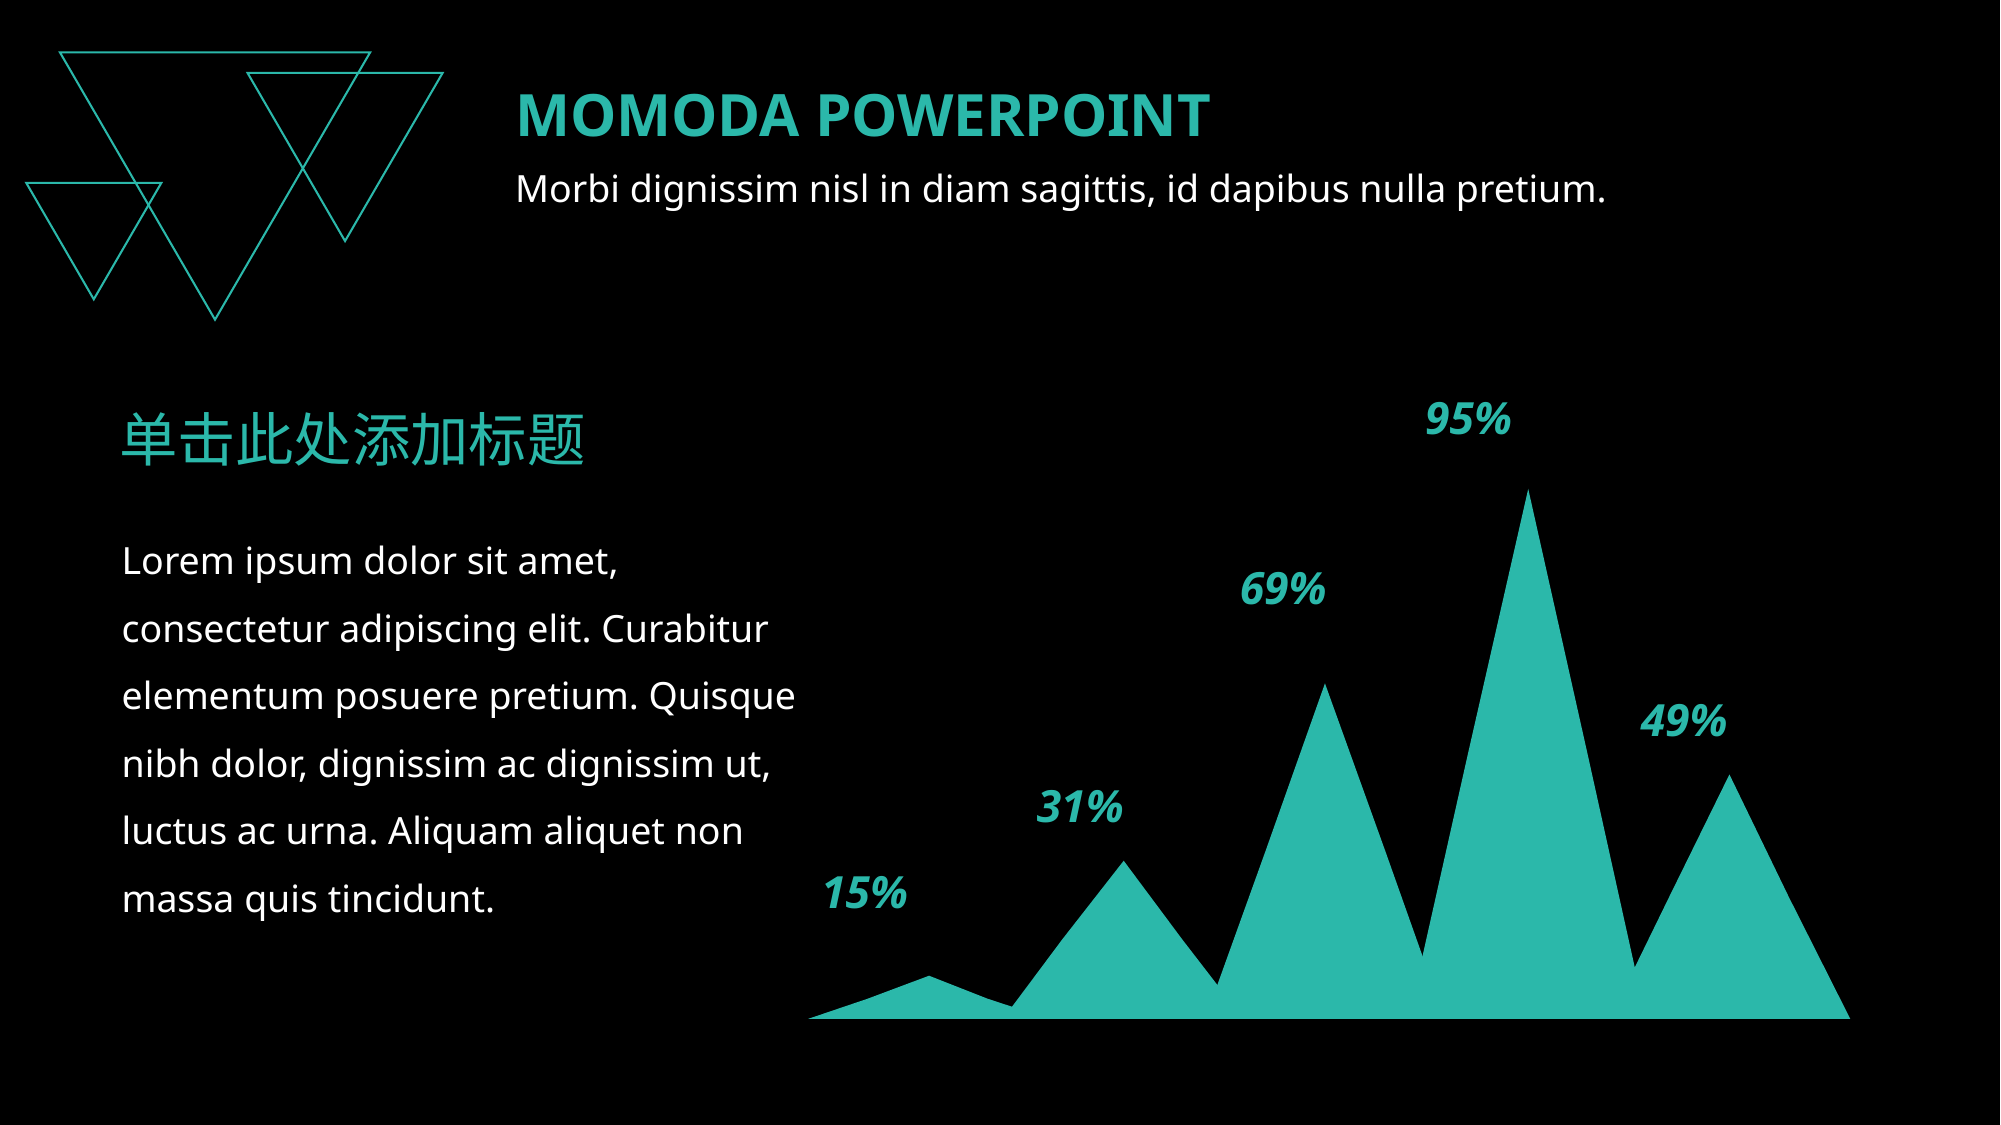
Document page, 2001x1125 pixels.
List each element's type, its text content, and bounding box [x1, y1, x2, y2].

text_box [808, 975, 1049, 1019]
text_box 95% [1410, 382, 1670, 451]
text_box 49% [1626, 684, 1885, 753]
text_box [58, 51, 372, 322]
text_box [245, 71, 445, 244]
text_box [1217, 683, 1422, 1019]
text_box 69% [1224, 552, 1484, 621]
text_box [1609, 774, 1851, 1019]
text_box [24, 181, 164, 302]
text_box MOMODA POWERPOINT [500, 71, 1354, 156]
text_box Morbi dignissim nisl in diam sagittis, id dapibus nulla pretium. [500, 157, 1918, 218]
text_box 15% [825, 856, 1066, 925]
text_box [1408, 488, 1635, 1019]
text_box 31% [1022, 770, 1281, 839]
text_box 单击此处添加标题 [104, 396, 635, 481]
text_box [1012, 860, 1244, 1019]
text_box Lorem ipsum dolor sit amet, consectetur adipiscing elit. Curabitur elementum posuere pretium. Quisque nibh dolor, dignissim ac dignissim ut, luctus ac urna. Aliquam aliquet non massa quis tincidunt. [106, 507, 825, 927]
